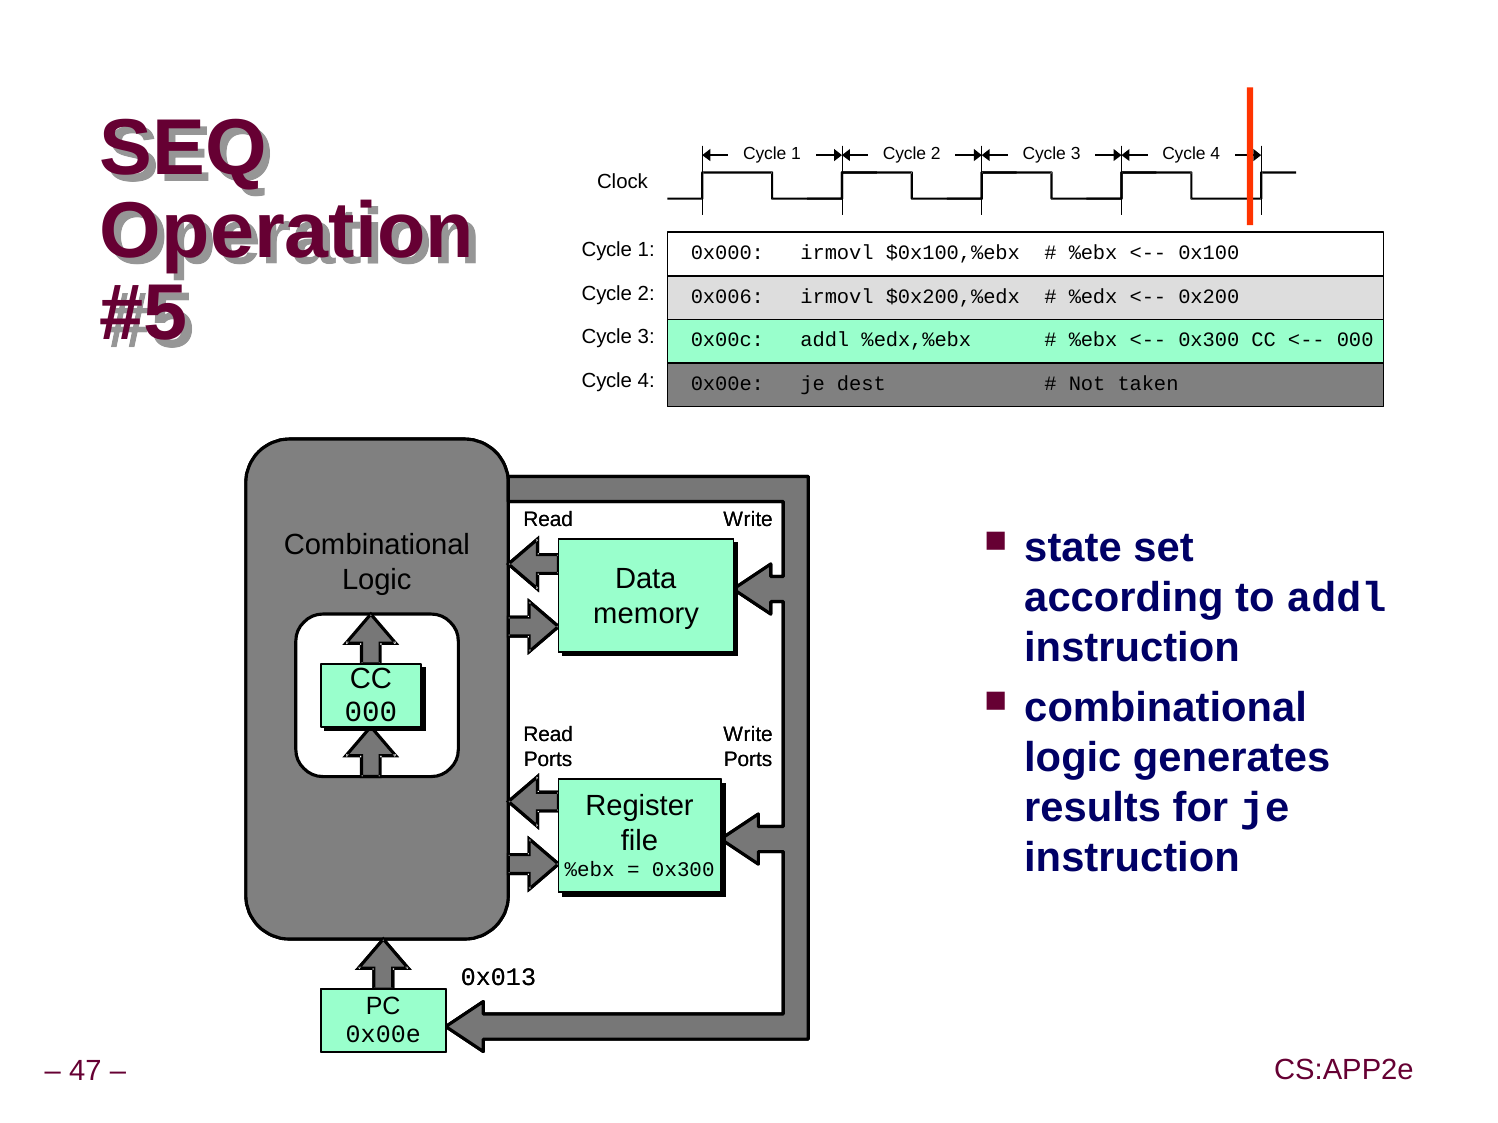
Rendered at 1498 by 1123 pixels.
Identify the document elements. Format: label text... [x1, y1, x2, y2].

picture [562, 137, 1386, 410]
picture [243, 437, 813, 1056]
title SEQ Operation #5 [99, 87, 534, 379]
list state set according to addl instruction combinational logic generates results for je instruction [887, 512, 1409, 1056]
